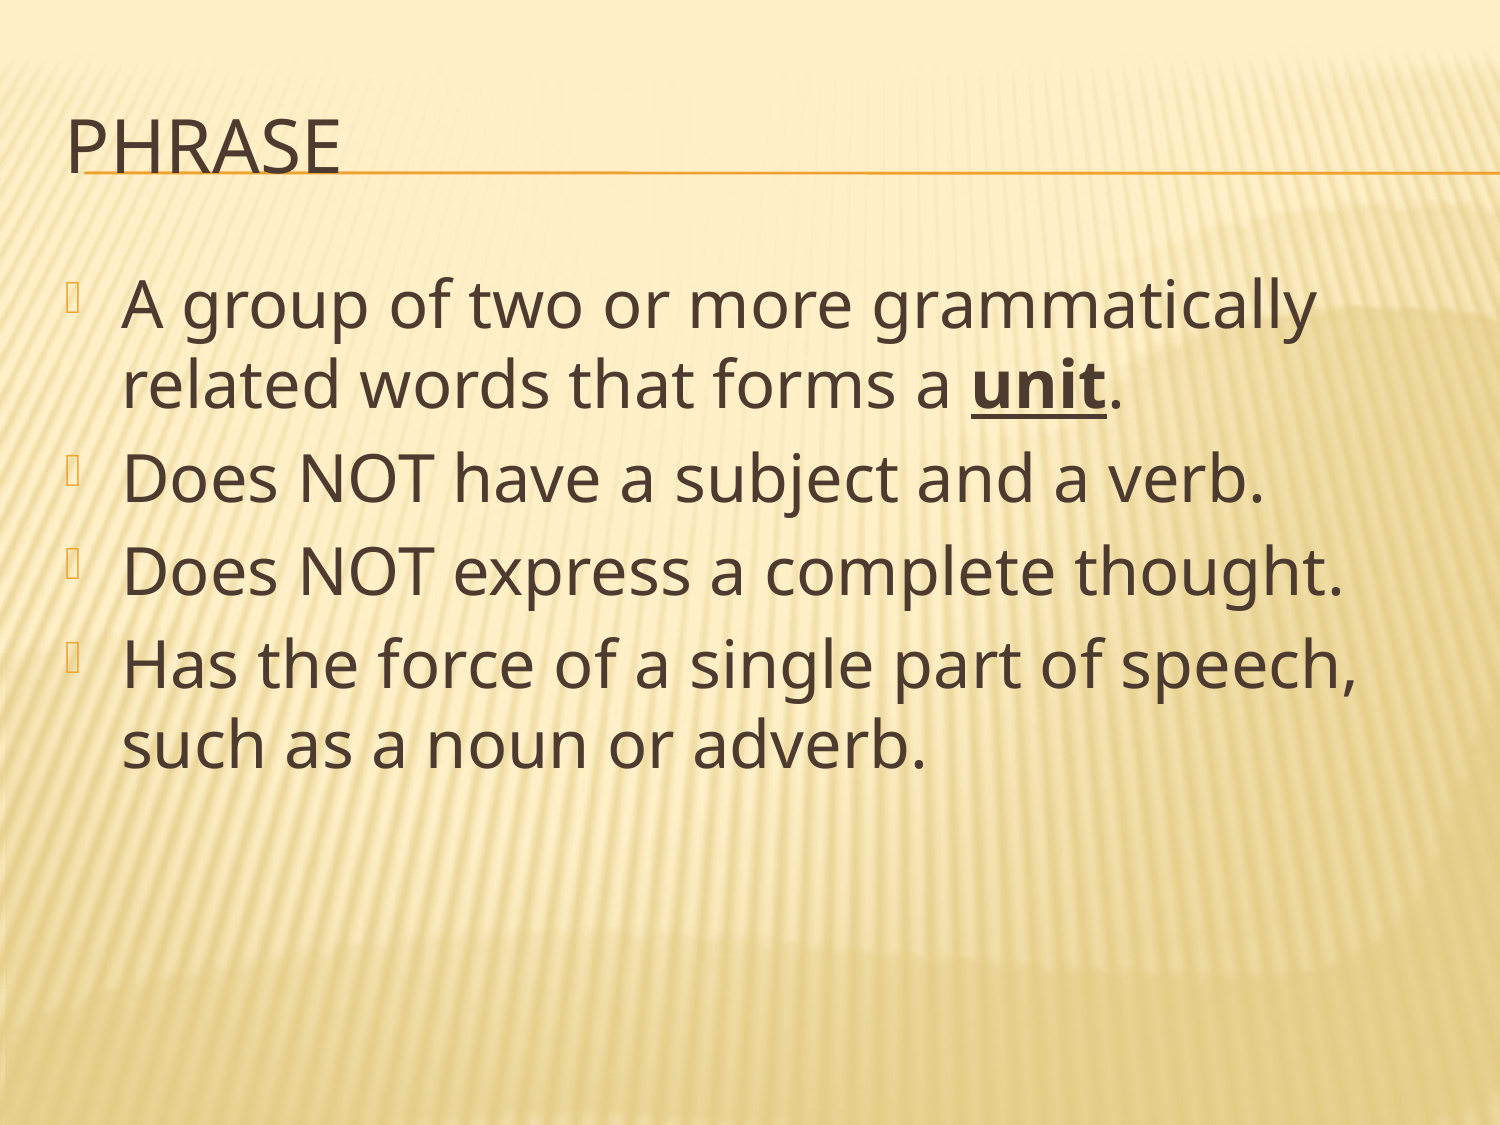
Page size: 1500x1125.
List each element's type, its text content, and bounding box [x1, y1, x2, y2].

title Phrase [50, 75, 1475, 213]
list A group of two or more grammatically related words that forms a unit. Does NOT have a subject and a verb. Does NOT express a complete thought. Has the force of a single part of speech, such as a noun or adverb. [50, 254, 1475, 998]
